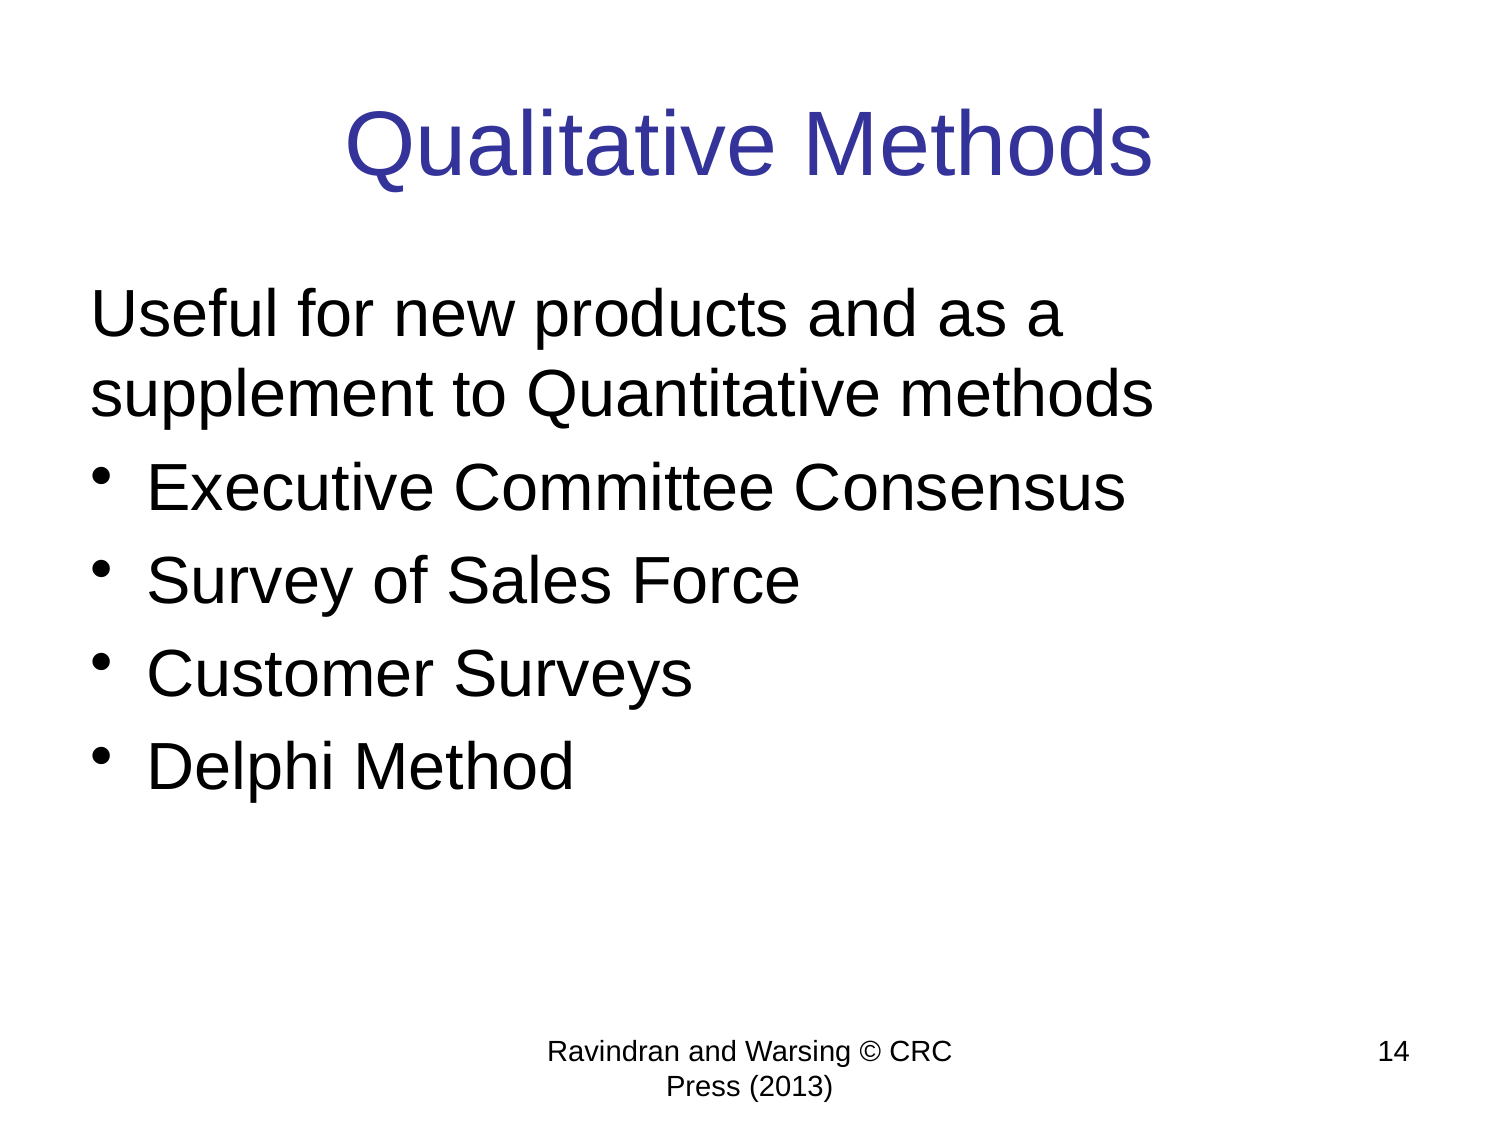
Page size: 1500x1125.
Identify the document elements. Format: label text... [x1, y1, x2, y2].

footer Ravindran and Warsing © CRC Press (2013) [512, 1024, 988, 1103]
slide_number 14 [1074, 1024, 1425, 1103]
list Useful for new products and as a supplement to Quantitative methods Executive Committee Consensus Survey of Sales Force Customer Surveys Delphi Method [74, 262, 1426, 1006]
title Qualitative Methods [74, 44, 1426, 233]
